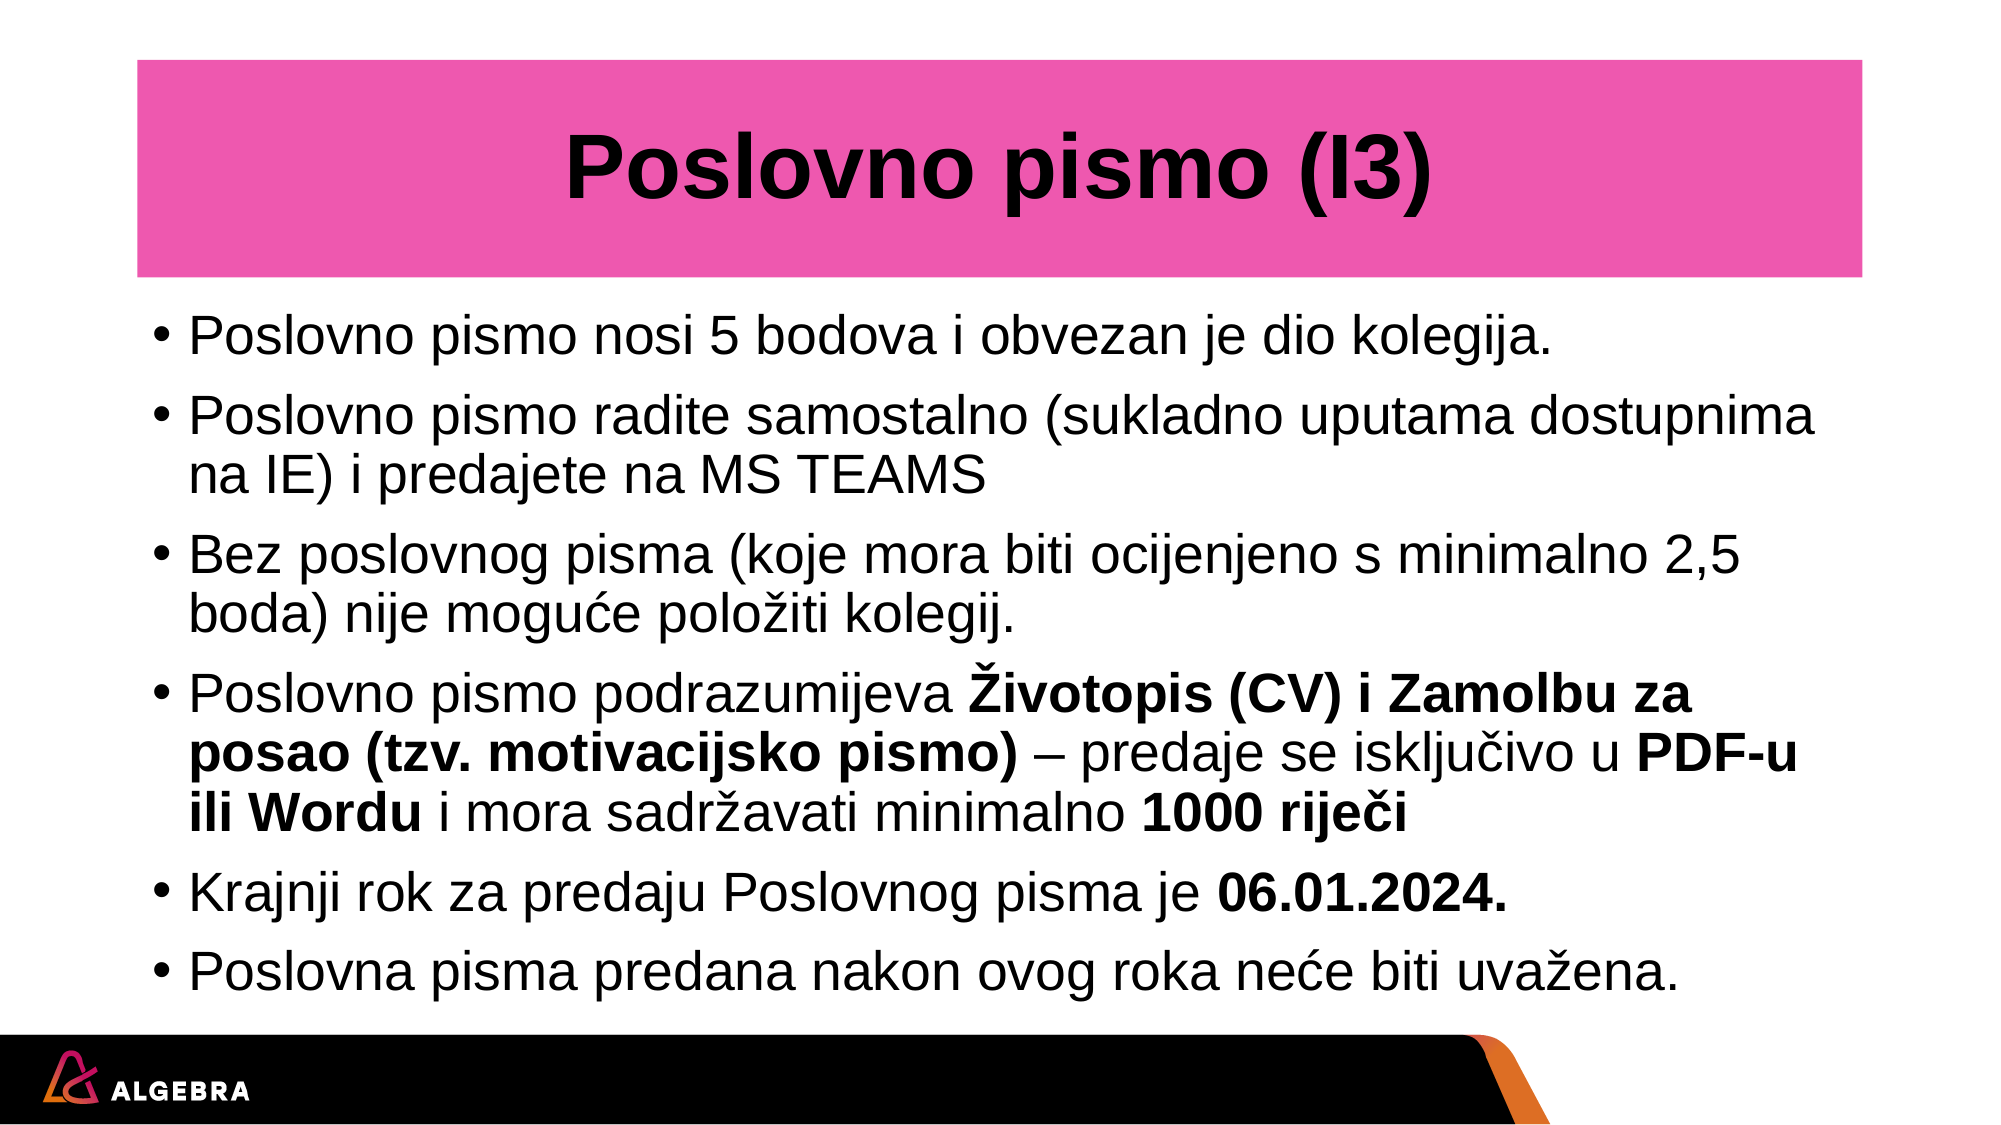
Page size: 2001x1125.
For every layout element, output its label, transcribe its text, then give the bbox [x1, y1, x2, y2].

list Poslovno pismo nosi 5 bodova i obvezan je dio kolegija. Poslovno pismo radite samostalno (sukladno uputama dostupnima na IE) i predajete na MS TEAMS Bez poslovnog pisma (koje mora biti ocijenjeno s minimalno 2,5 boda) nije moguće položiti kolegij. Poslovno pismo podrazumijeva Životopis (CV) i Zamolbu za posao (tzv. motivacijsko pismo) – predaje se isključivo u PDF-u ili Wordu i mora sadržavati minimalno 1000 riječi Krajnji rok za predaju Poslovnog pisma je 06.01.2024. Poslovna pisma predana nakon ovog roka neće biti uvažena. [137, 299, 1863, 1014]
title Poslovno pismo (I3) [137, 59, 1863, 278]
picture [0, 1034, 1733, 1125]
